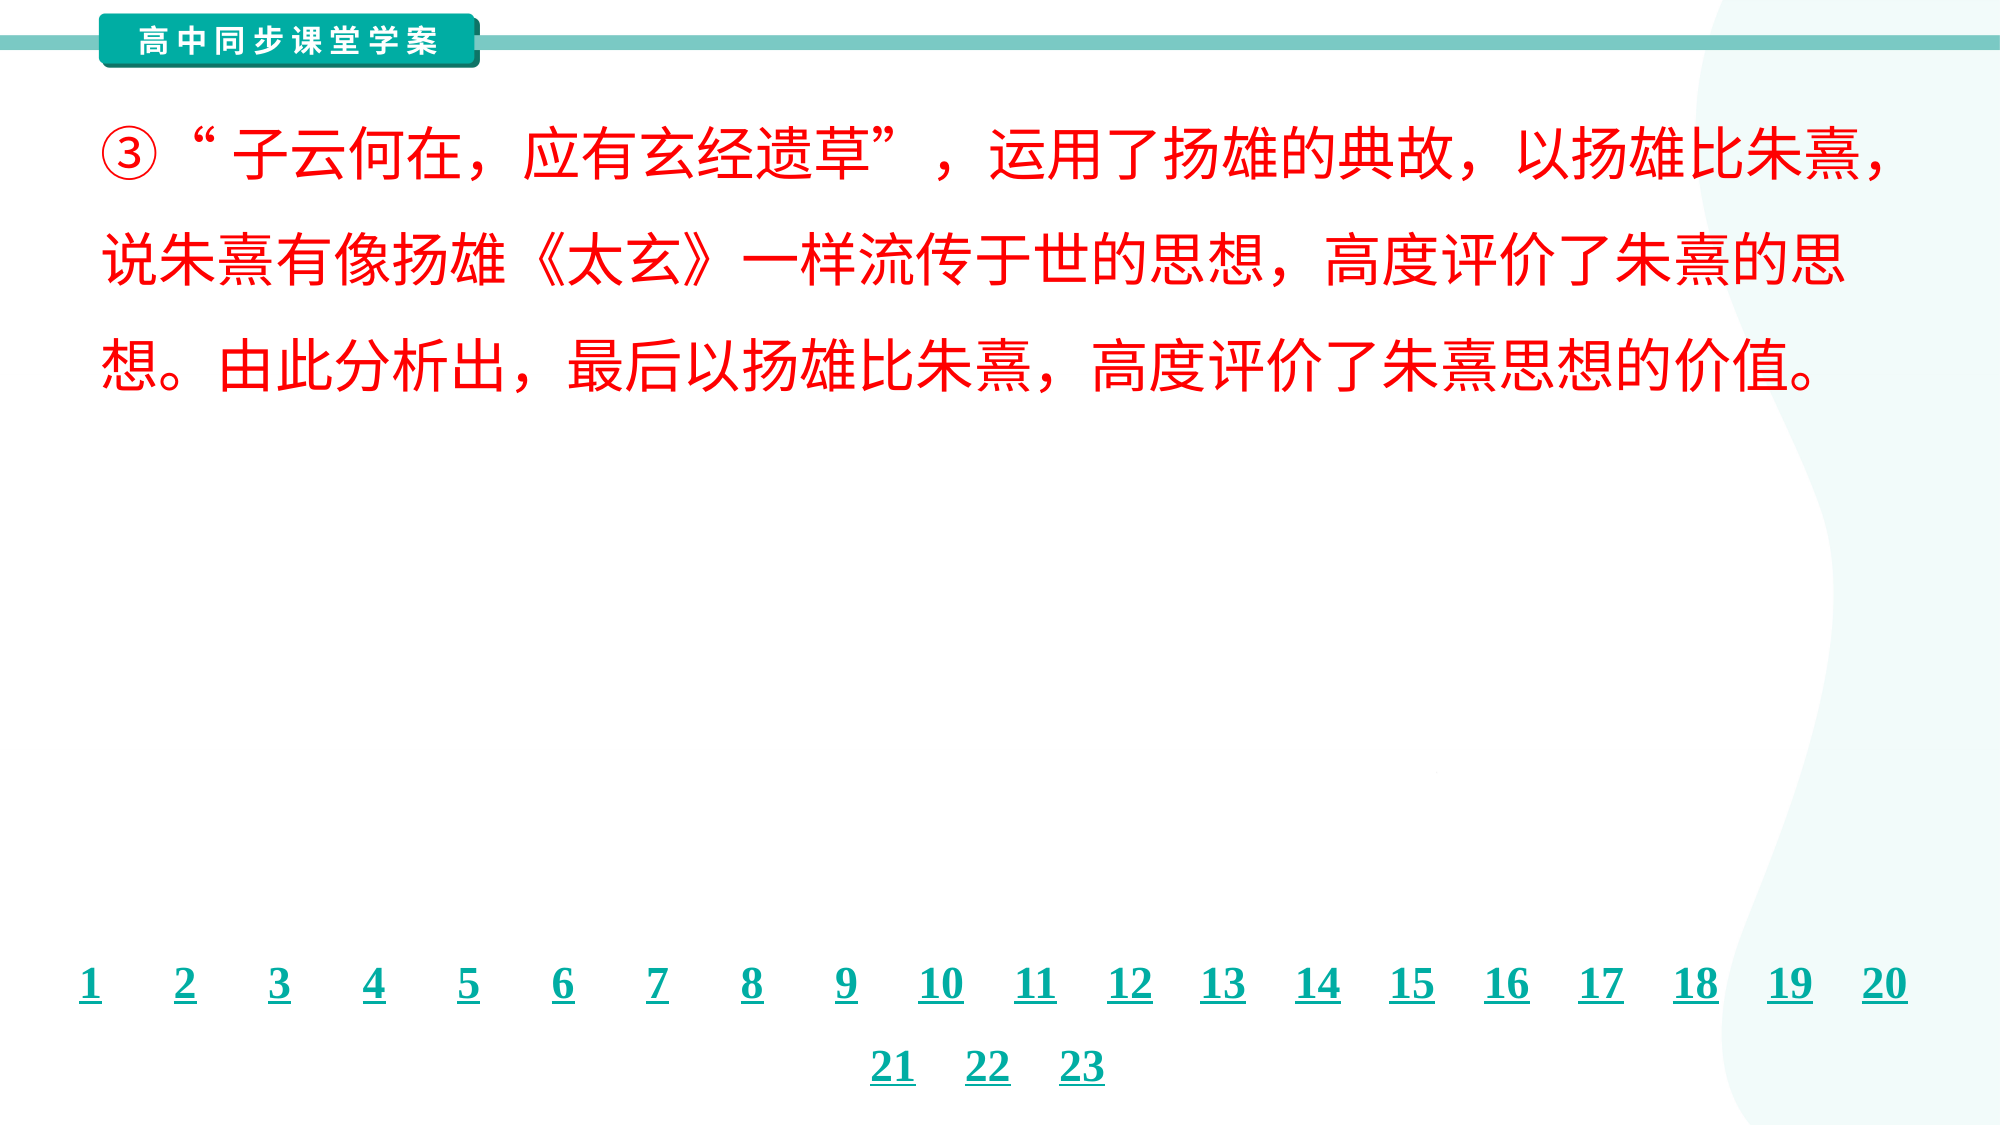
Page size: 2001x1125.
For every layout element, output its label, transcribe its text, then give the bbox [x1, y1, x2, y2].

picture [0, 0, 2000, 1125]
text_box ③“子云何在，应有玄经遗草”，运用了扬雄的典故，以扬雄比朱熹， 说朱熹有像扬雄《太玄》一样流传于世的思想，高度评价了朱熹的思 想。由此分析出，最后以扬雄比朱熹，高度评价了朱熹思想的价值。 [100, 76, 1899, 400]
